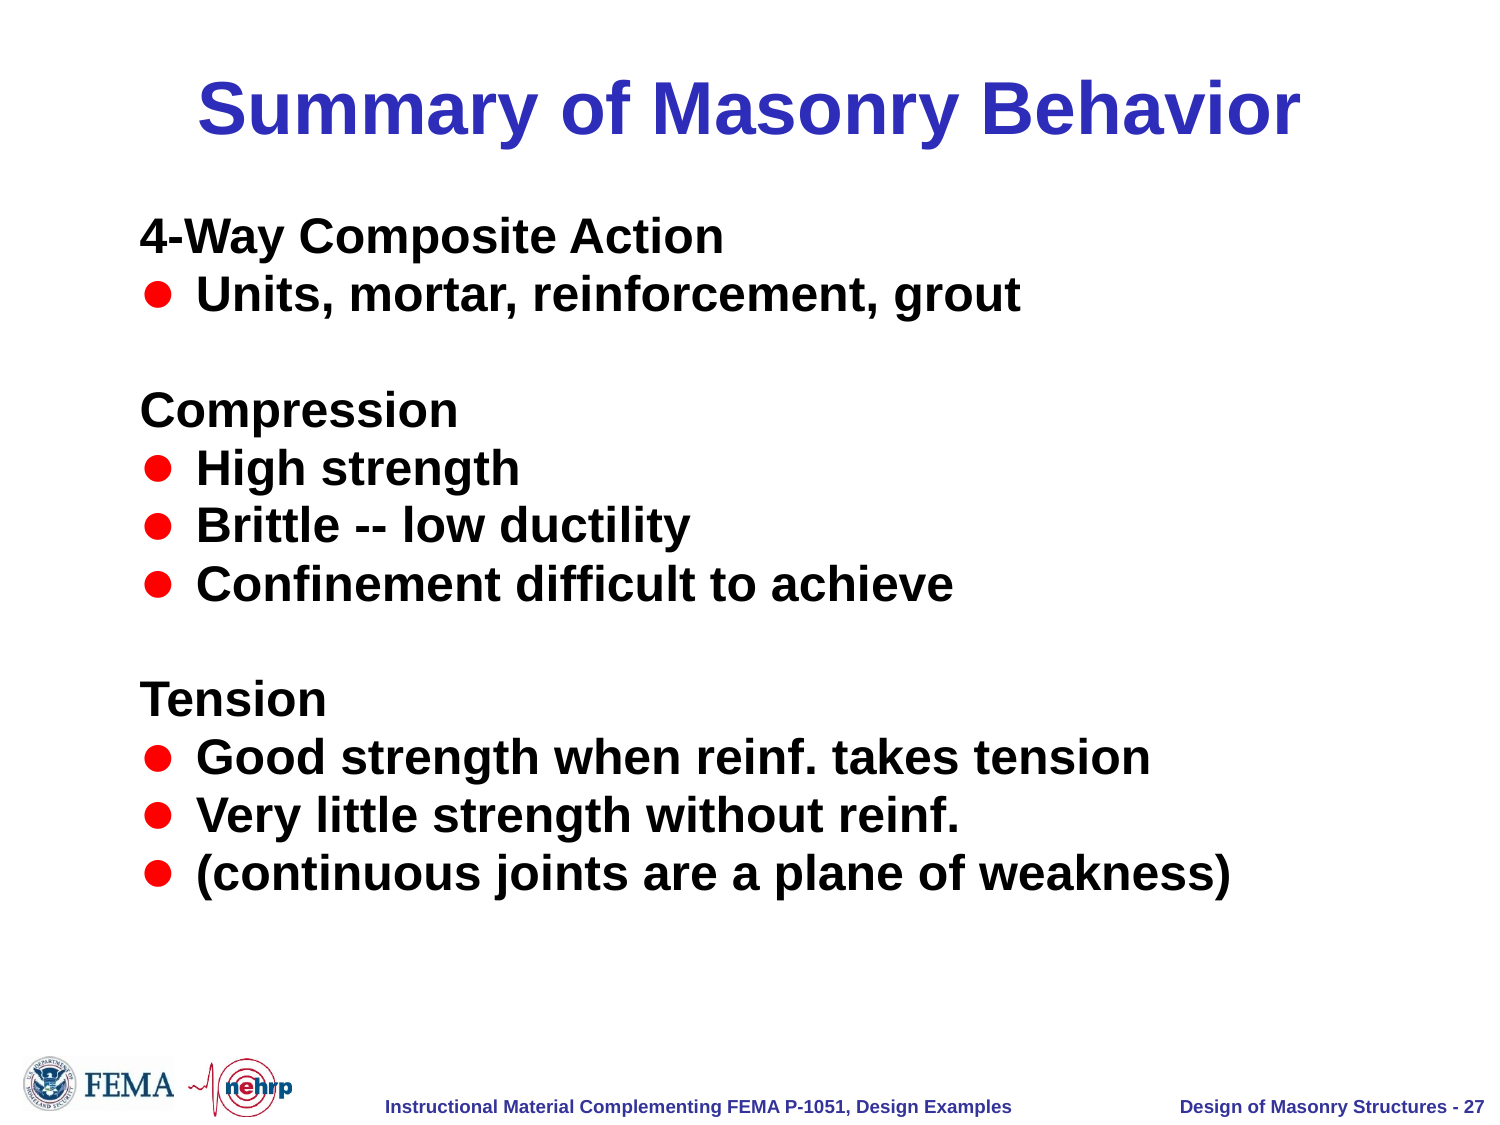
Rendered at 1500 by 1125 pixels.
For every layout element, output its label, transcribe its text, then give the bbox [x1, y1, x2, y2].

slide_number Design of Masonry Structures - 27 [1042, 1077, 1500, 1125]
list 4-Way Composite Action Units, mortar, reinforcement, grout Compression High strength Brittle -- low ductility Confinement difficult to achieve Tension Good strength when reinf. takes tension Very little strength without reinf. (continuous joints are a plane of weakness) [124, 207, 1414, 925]
picture [23, 1056, 174, 1111]
picture [188, 1058, 292, 1117]
title Summary of Masonry Behavior [106, 36, 1394, 173]
footer Instructional Material Complementing FEMA P-1051, Design Examples [337, 1087, 1042, 1125]
